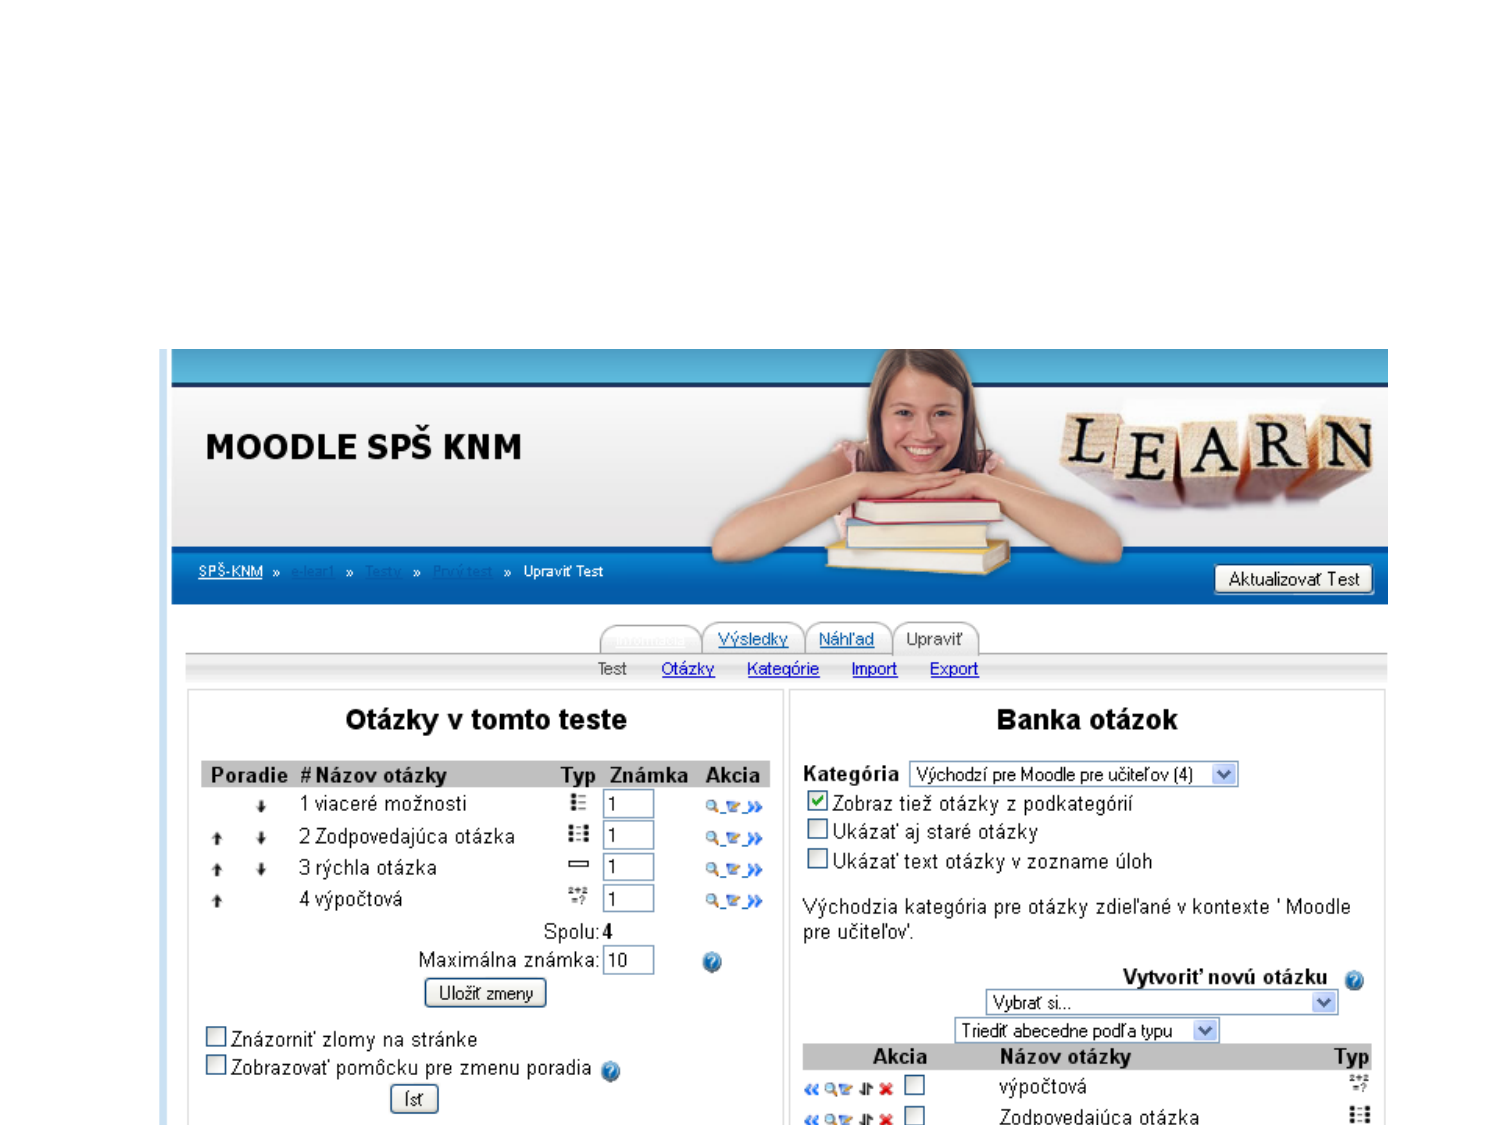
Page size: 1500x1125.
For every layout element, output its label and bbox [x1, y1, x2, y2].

picture [159, 349, 1389, 1125]
